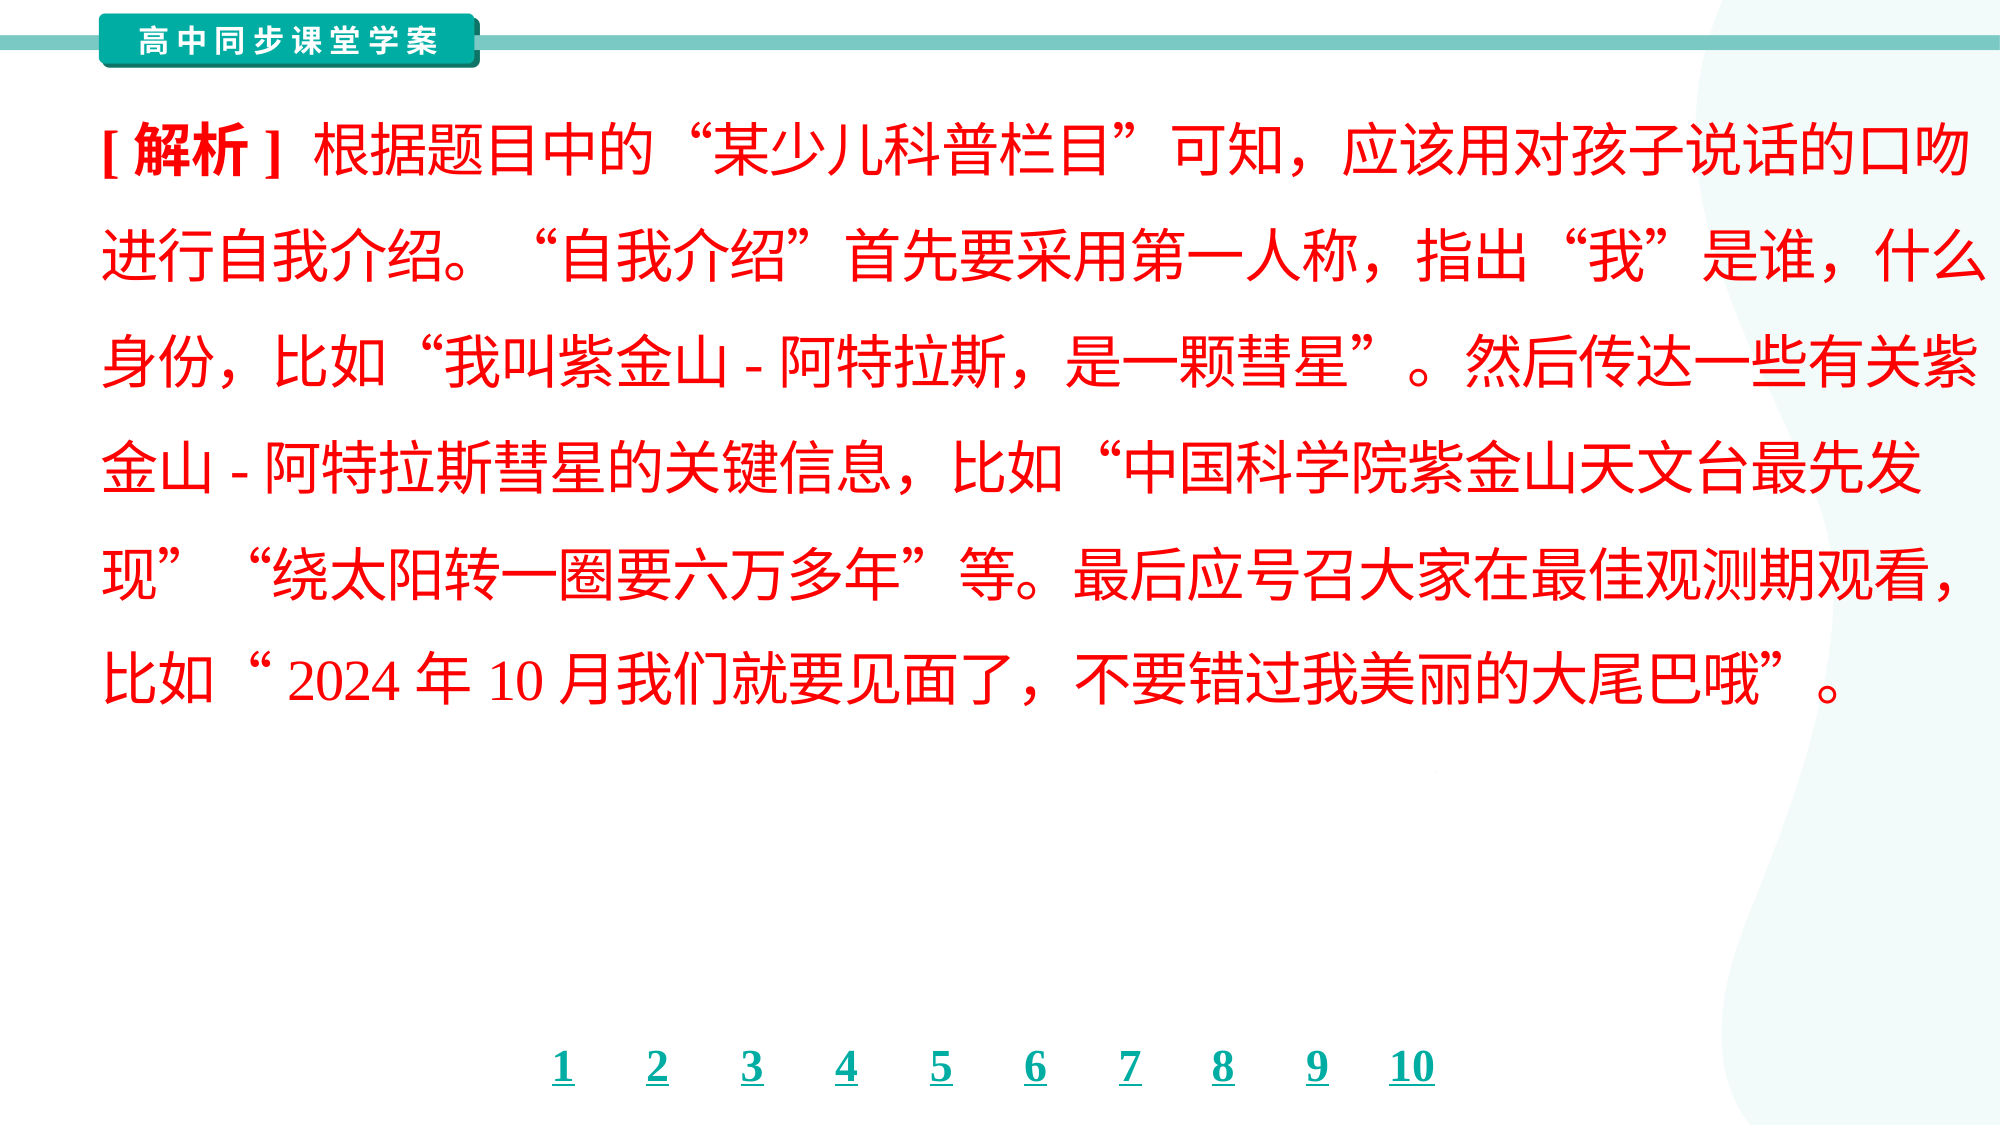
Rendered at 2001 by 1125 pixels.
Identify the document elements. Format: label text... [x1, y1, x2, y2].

text_box [解析] 根据题目中的“某少儿科普栏目”可知，应该用对孩子说话的口吻 进行自我介绍。“自我介绍”首先要采用第一人称，指出“我”是谁，什么 身份，比如“我叫紫金山-阿特拉斯，是一颗彗星”。然后传达一些有关紫 金山-阿特拉斯彗星的关键信息，比如“中国科学院紫金山天文台最先发 现”“绕太阳转一圈要六万多年”等。最后应号召大家在最佳观测期观看， 比如“2024年10月我们就要见面了，不要错过我美丽的大尾巴哦”。 [100, 76, 1899, 702]
picture [0, 0, 2000, 1125]
